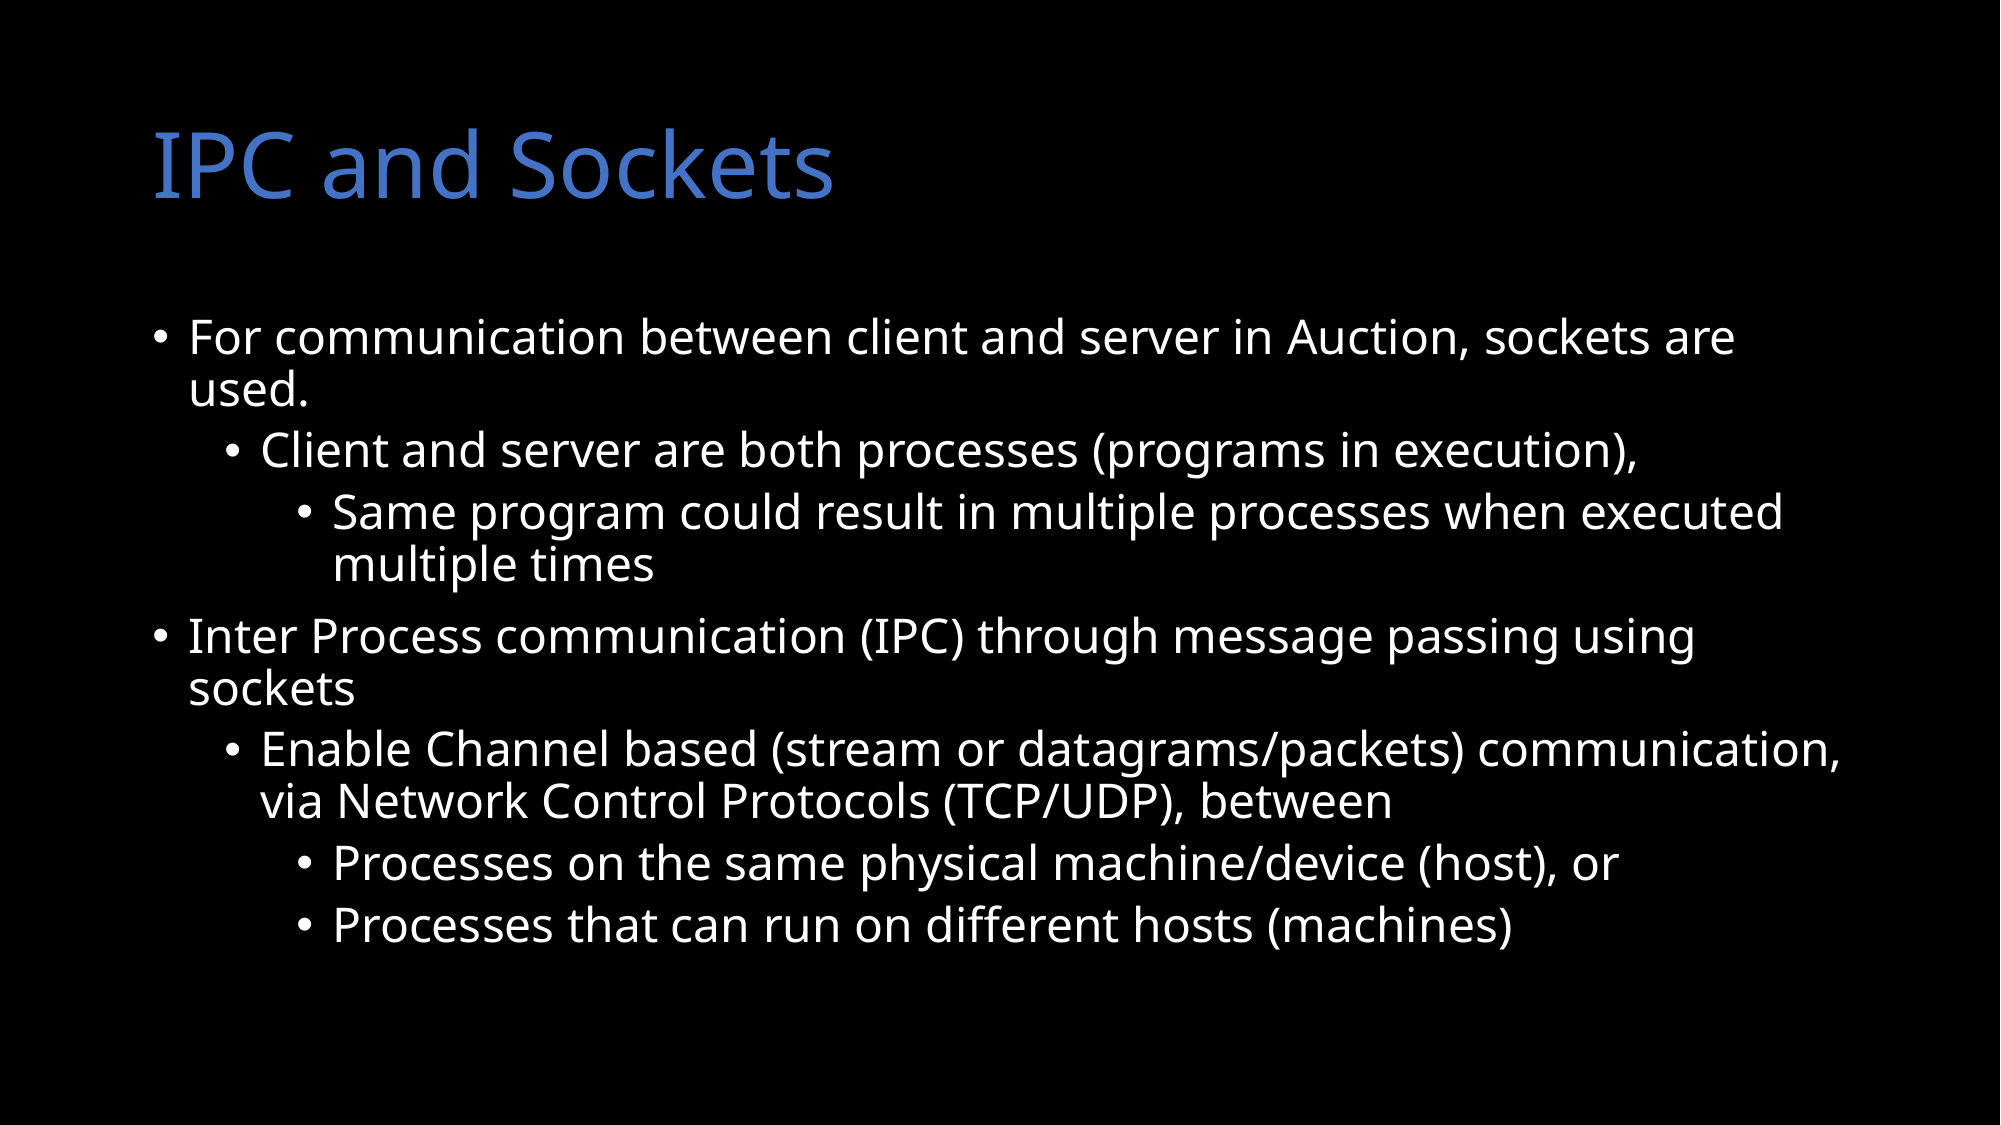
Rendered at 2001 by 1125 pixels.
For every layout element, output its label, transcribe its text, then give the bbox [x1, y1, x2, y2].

list For communication between client and server in Auction, sockets are used. Client and server are both processes (programs in execution), Same program could result in multiple processes when executed multiple times Inter Process communication (IPC) through message passing using sockets Enable Channel based (stream or datagrams/packets) communication, via Network Control Protocols (TCP/UDP), between Processes on the same physical machine/device (host), or Processes that can run on different hosts (machines) [137, 228, 1863, 961]
title IPC and Sockets [137, 59, 1863, 228]
